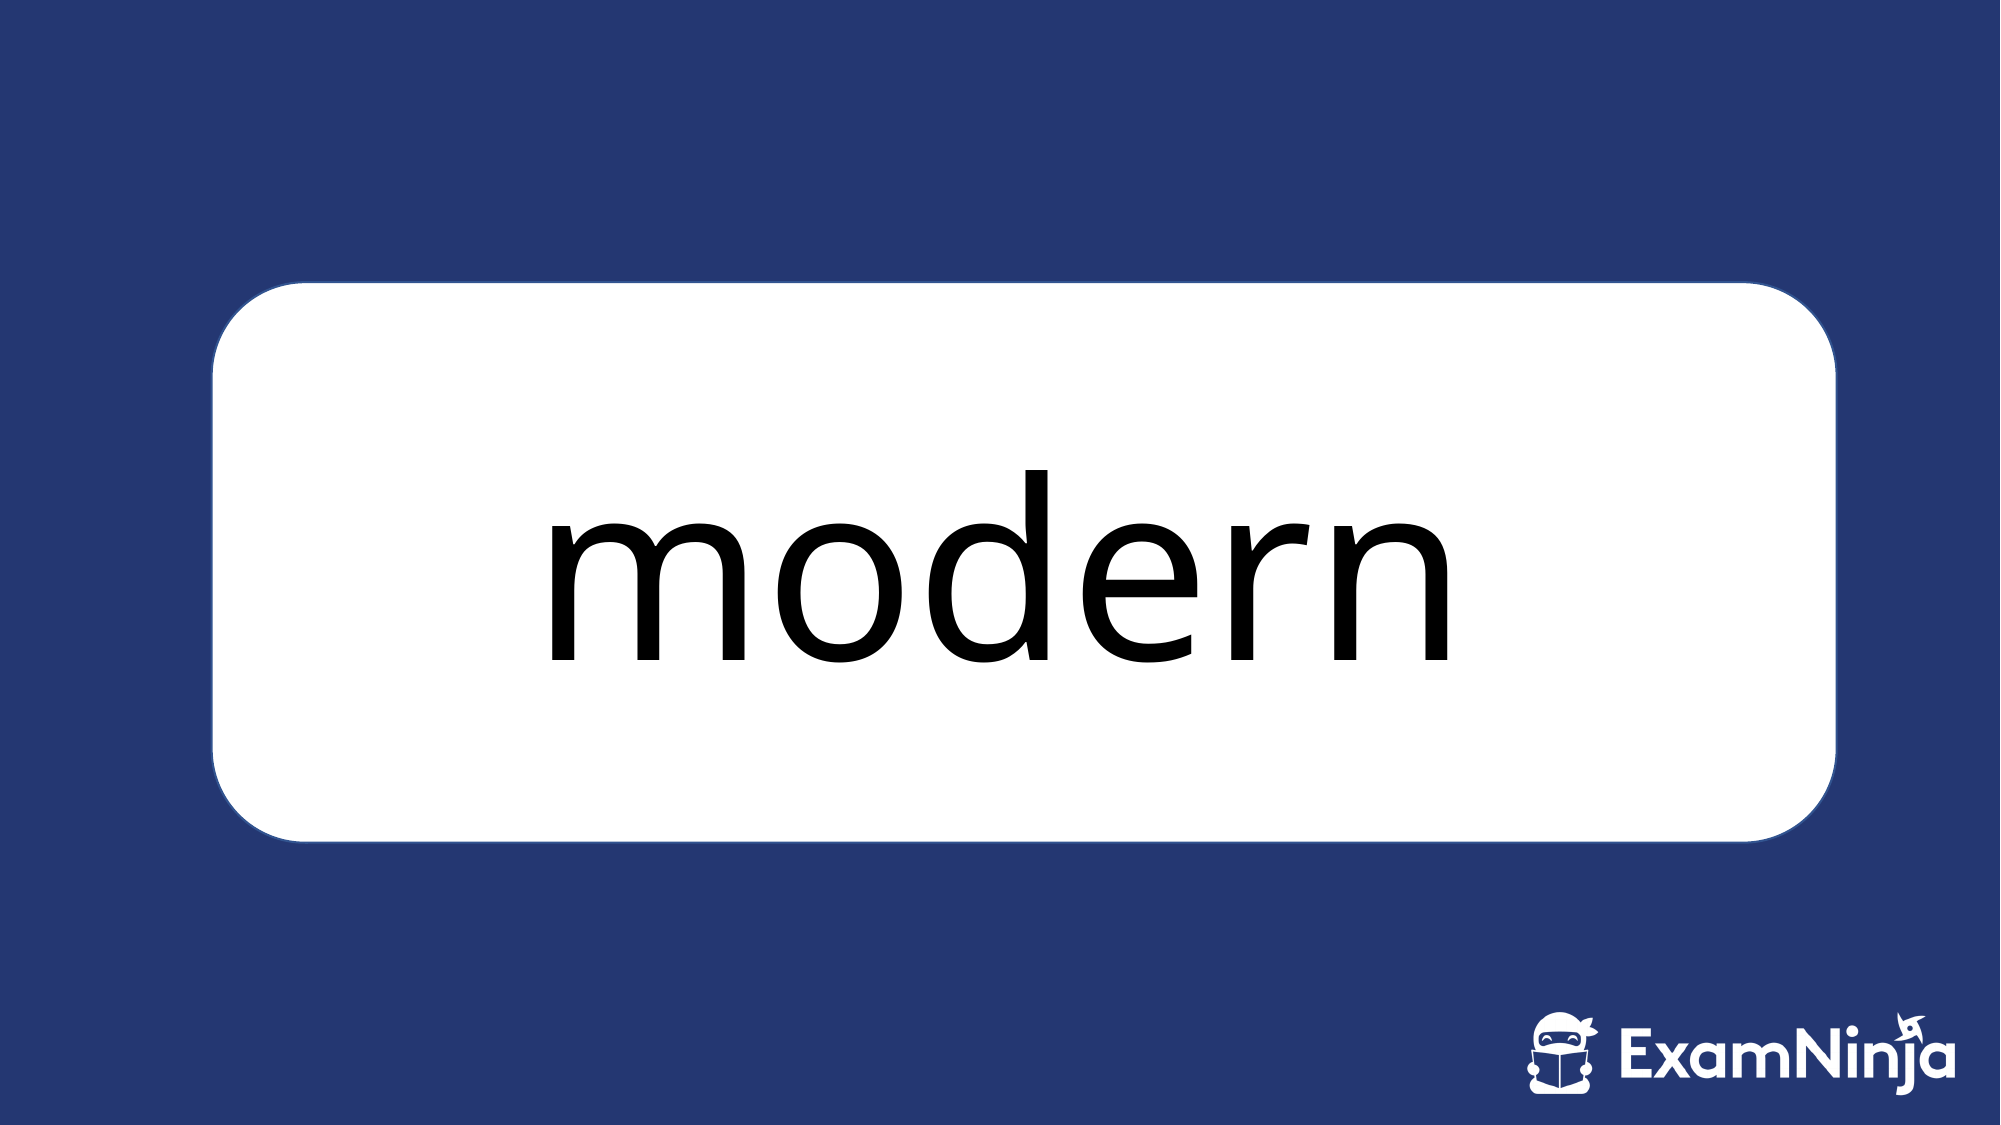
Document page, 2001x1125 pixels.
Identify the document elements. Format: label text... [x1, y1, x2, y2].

text_box [210, 719, 1838, 844]
text_box modern [143, 403, 1857, 719]
text_box [210, 281, 1838, 403]
picture [1501, 1003, 1979, 1102]
